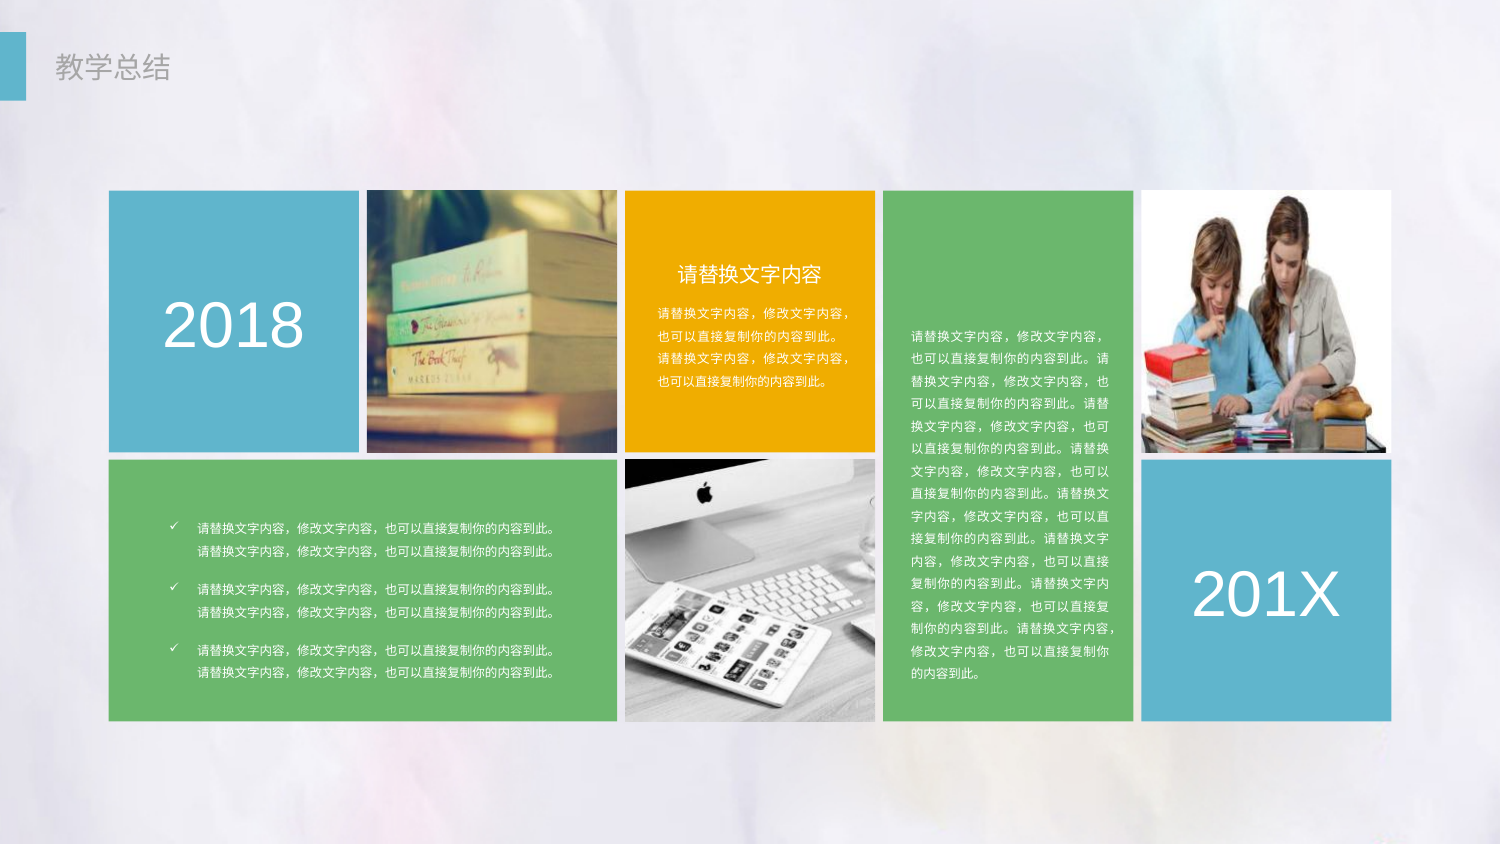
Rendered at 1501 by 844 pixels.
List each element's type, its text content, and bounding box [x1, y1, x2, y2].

text_box 请替换文字内容，修改文字内容，也可以直接复制你的内容到此。请替换文字内容，修改文字内容，也可以直接复制你的内容到此。请替换文字内容，修改文字内容，也可以直接复制你的内容到此。请替换文字内容，修改文字内容，也可以直接复制你的内容到此。请替换文字内容，修改文字内容，也可以直接复制你的内容到此。请替换文字内容，修改文字内容，也可以直接复制你的内容到此。请替换文字内容，修改文字内容，也可以直接复制你的内容到此。请替换文字内容，修改文字内容，也可以直接复制你的内容到此。 [910, 321, 1109, 682]
text_box 请替换文字内容，修改文字内容，也可以直接复制你的内容到此。请替换文字内容，修改文字内容，也可以直接复制你的内容到此。 请替换文字内容，修改文字内容，也可以直接复制你的内容到此。请替换文字内容，修改文字内容，也可以直接复制你的内容到此。 请替换文字内容，修改文字内容，也可以直接复制你的内容到此。请替换文字内容，修改文字内容，也可以直接复制你的内容到此。 [169, 513, 552, 681]
text_box 请替换文字内容，修改文字内容，也可以直接复制你的内容到此。请替换文字内容，修改文字内容，也可以直接复制你的内容到此。 [657, 298, 843, 390]
text_box [882, 190, 1134, 723]
text_box 2018 [108, 189, 360, 453]
picture [0, 0, 1500, 844]
text_box [108, 459, 618, 722]
text_box [624, 459, 876, 722]
text_box 201X [1140, 459, 1392, 722]
text_box [366, 189, 618, 453]
text_box [1140, 189, 1392, 453]
text_box 请替换文字内容 [657, 261, 843, 287]
text_box [624, 189, 876, 453]
